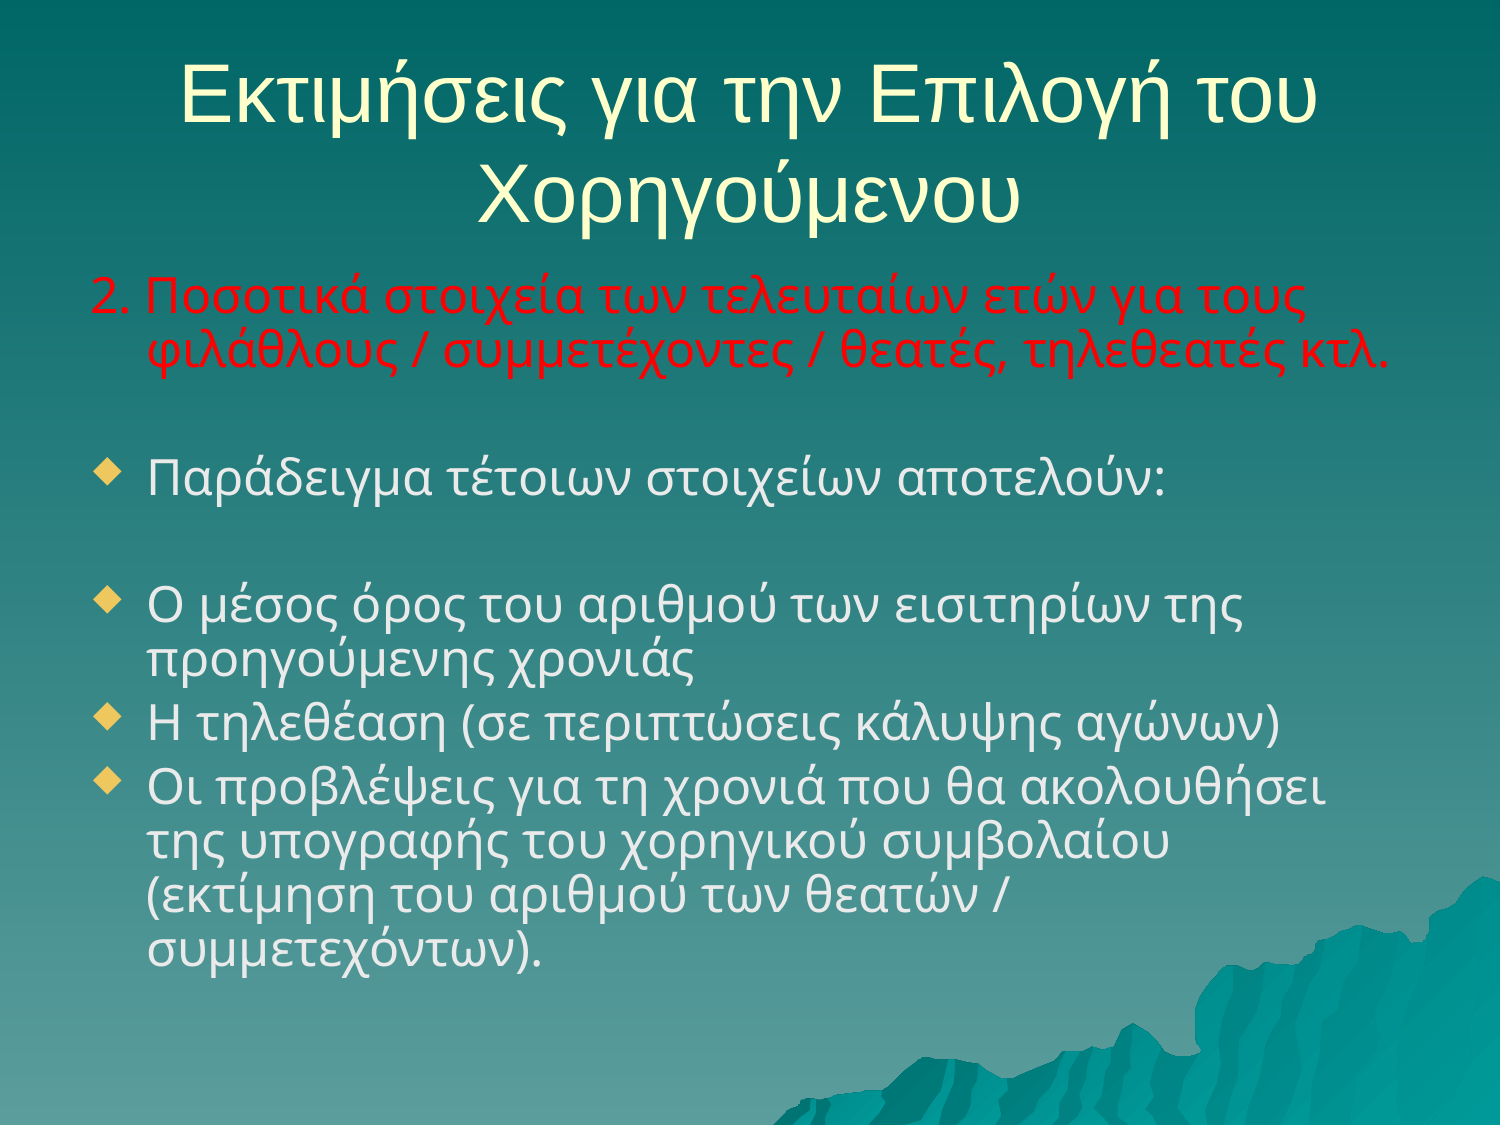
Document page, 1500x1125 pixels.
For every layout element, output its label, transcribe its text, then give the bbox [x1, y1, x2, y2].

title Εκτιμήσεις για την Επιλογή του Χορηγούμενου [74, 45, 1426, 233]
list 2. Ποσοτικά στοιχεία των τελευταίων ετών για τους φιλάθλους / συμμετέχοντες / θεατές, τηλεθεατές κτλ. Παράδειγμα τέτοιων στοιχείων αποτελούν: Ο μέσος όρος του αριθμού των εισιτηρίων της προηγούμενης χρονιάς Η τηλεθέαση (σε περιπτώσεις κάλυψης αγώνων) Οι προβλέψεις για τη χρονιά που θα ακολουθήσει της υπογραφής του χορηγικού συμβολαίου (εκτίμηση του αριθμού των θεατών / συμμετεχόντων). [74, 262, 1426, 1006]
